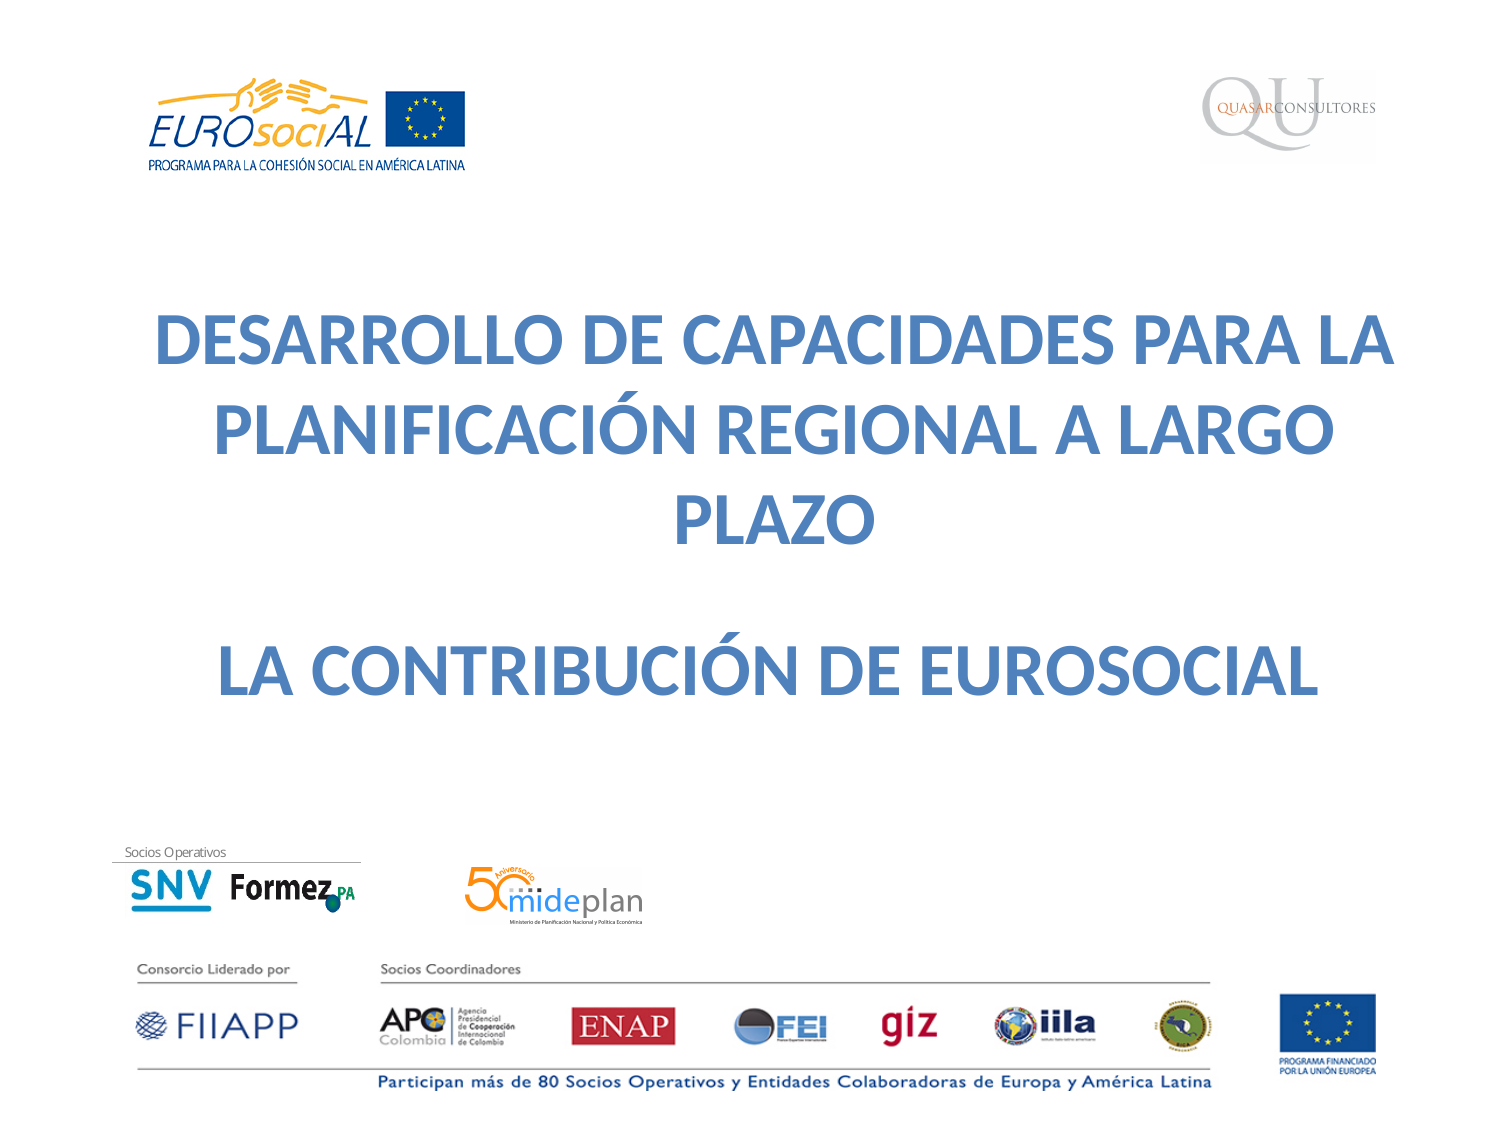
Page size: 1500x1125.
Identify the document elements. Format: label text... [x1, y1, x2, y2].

text_box Desarrollo de Capacidades para la Planificación Regional a Largo Plazo [137, 304, 1413, 546]
picture [111, 833, 1022, 925]
picture [145, 77, 466, 171]
picture [135, 963, 1377, 1092]
picture [1199, 70, 1377, 164]
title La Contribución de EUROsociAL [131, 545, 1407, 787]
